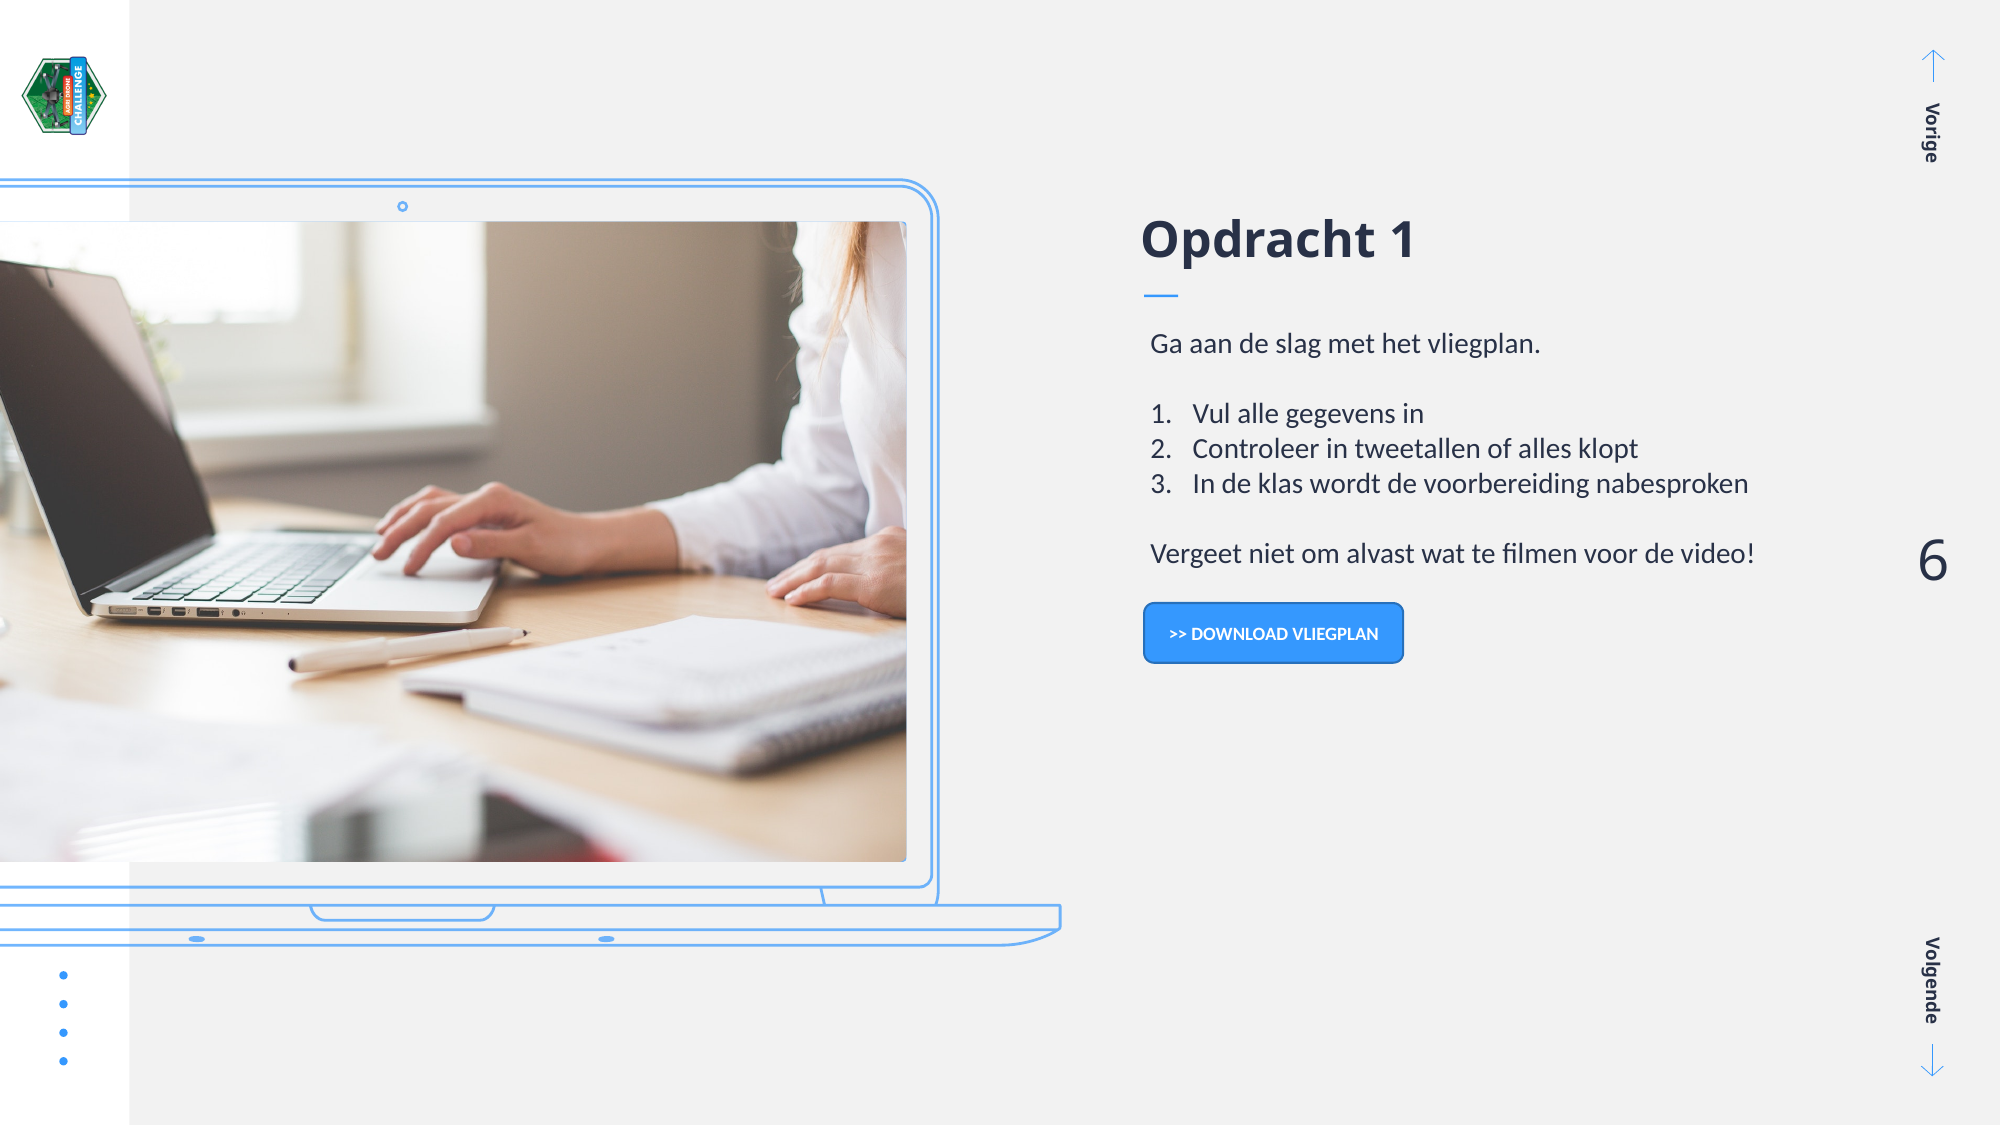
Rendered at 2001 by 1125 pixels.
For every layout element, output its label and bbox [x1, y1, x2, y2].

picture [19, 50, 110, 142]
picture [0, 221, 907, 863]
text_box [0, 178, 1062, 947]
text_box [1130, 199, 1827, 663]
